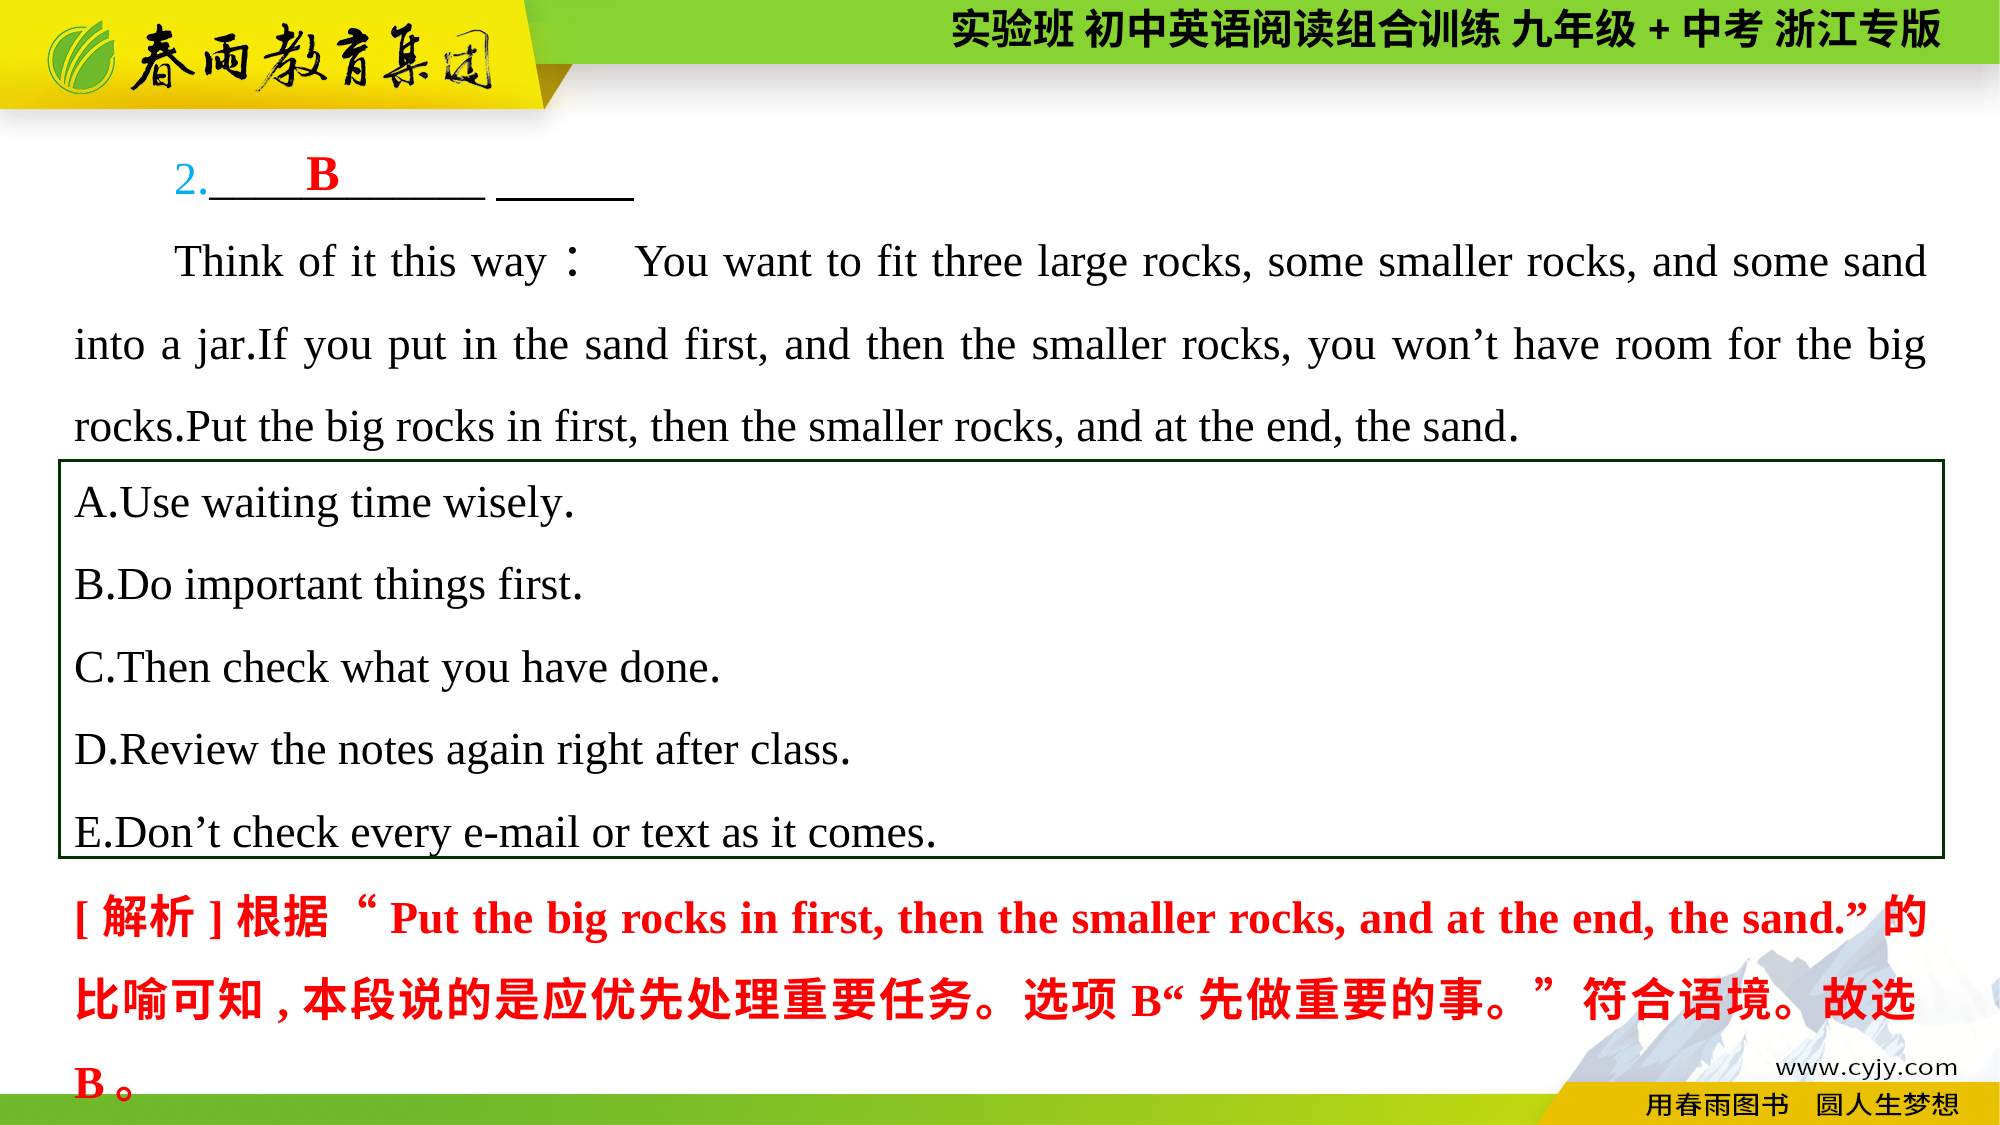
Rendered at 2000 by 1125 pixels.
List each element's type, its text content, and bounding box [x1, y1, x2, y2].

list 2.____________ Think of it this way： You want to fit three large rocks, some smaller rocks, and some sand into a jar.If you put in the sand first, and then the smaller rocks, you won’t have room for the big rocks.Put the big rocks in first, then the smaller rocks, and at the end, the sand. [59, 113, 1944, 436]
text_box [59, 460, 1944, 853]
text_box A.Use waiting time wisely. B.Do important things first. C.Then check what you have done. D.Review the notes again right after class. E.Don’t check every e-mail or text as it comes. [59, 436, 1944, 460]
text_box B [291, 132, 355, 208]
text_box [解析]根据“Put the big rocks in first, then the smaller rocks, and at the end, the sand.”的比喻可知,本段说的是应优先处理重要任务。选项B“先做重要的事。”符合语境。故选B。 [59, 853, 1944, 1116]
picture [0, 0, 2000, 1125]
